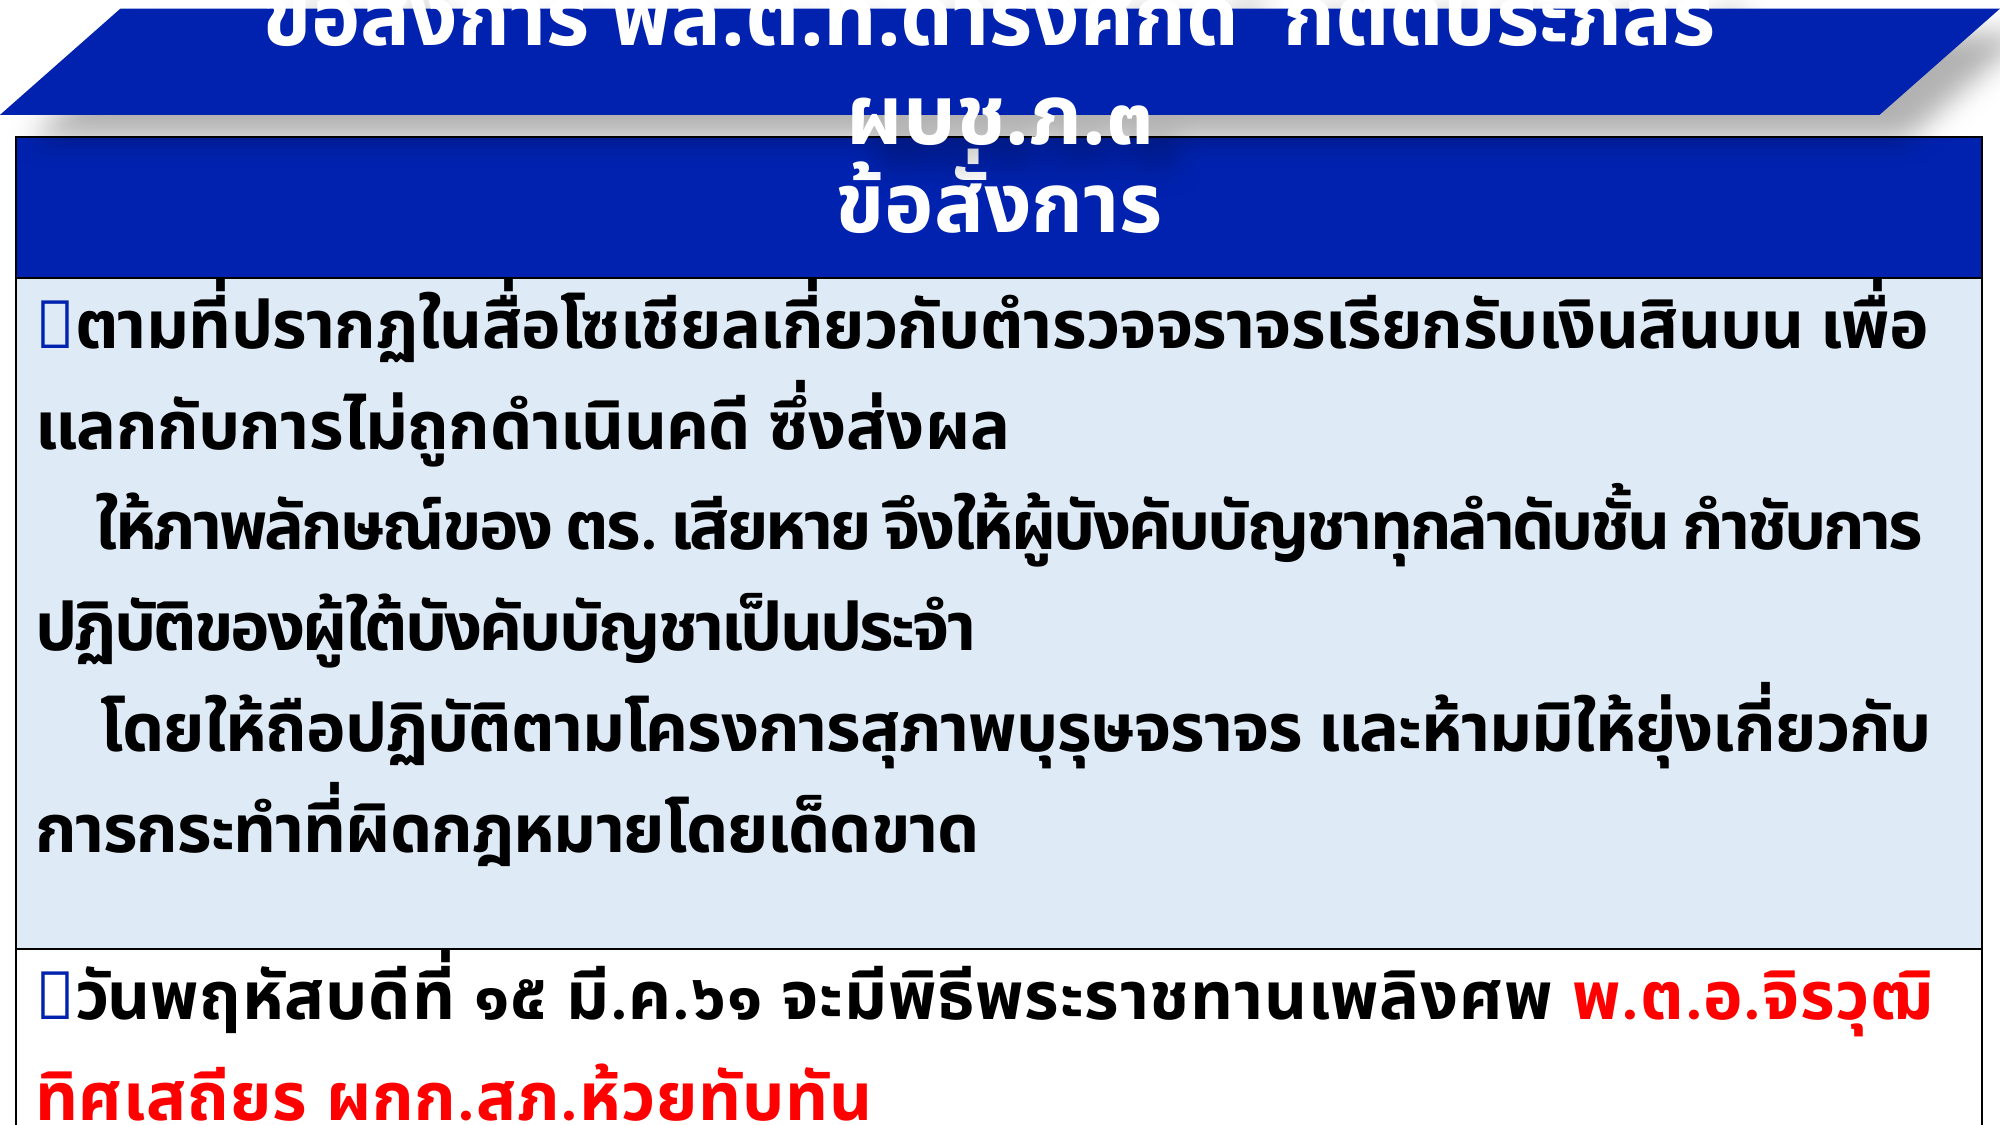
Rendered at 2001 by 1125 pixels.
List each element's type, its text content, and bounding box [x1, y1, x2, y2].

table_cell ตามที่ปรากฏในสื่อโซเชียลเกี่ยวกับตำรวจจราจรเรียกรับเงินสินบน เพื่อแลกกับการไม่ถูกดำเนินคดี ซึ่งส่งผล ให้ภาพลักษณ์ของ ตร. เสียหาย จึงให้ผู้บังคับบัญชาทุกลำดับชั้น กำชับการปฏิบัติของผู้ใต้บังคับบัญชาเป็นประจำ โดยให้ถือปฏิบัติตามโครงการสุภาพบุรุษจราจร และห้ามมิให้ยุ่งเกี่ยวกับการกระทำที่ผิดกฎหมายโดยเด็ดขาด [17, 279, 1981, 948]
table_cell วันพฤหัสบดีที่ ๑๕ มี.ค.๖๑ จะมีพิธีพระราชทานเพลิงศพ พ.ต.อ.จิรวุฒิ ทิศเสถียร ผกก.สภ.ห้วยทับทัน จว.ศรีสะเกษ ณ วัดทองพุ่มพวง อ.เมือง จว.สระบุรี และ คุณแม่ทองคำ ธรรมดี มารดาของ พ.ต.อ.ภควัตร ธรรมดี ผกก.สส.ภ.จว.บุรีรัมย์ ณ วัดสุทธจินดา อ.เมือง จว.นครราชสีมา ขอเชิญผู้ที่รู้จักคุ้นเคยร่วมพิธีฯ ดังกล่าว [17, 950, 1981, 1125]
text_box ข้อสั่งการ พล.ต.ท.ดำรงศักดิ์ กิตติประภัสร์ ผบช.ภ.๓ [0, 8, 2000, 115]
table_header ข้อสั่งการ [17, 138, 1981, 277]
